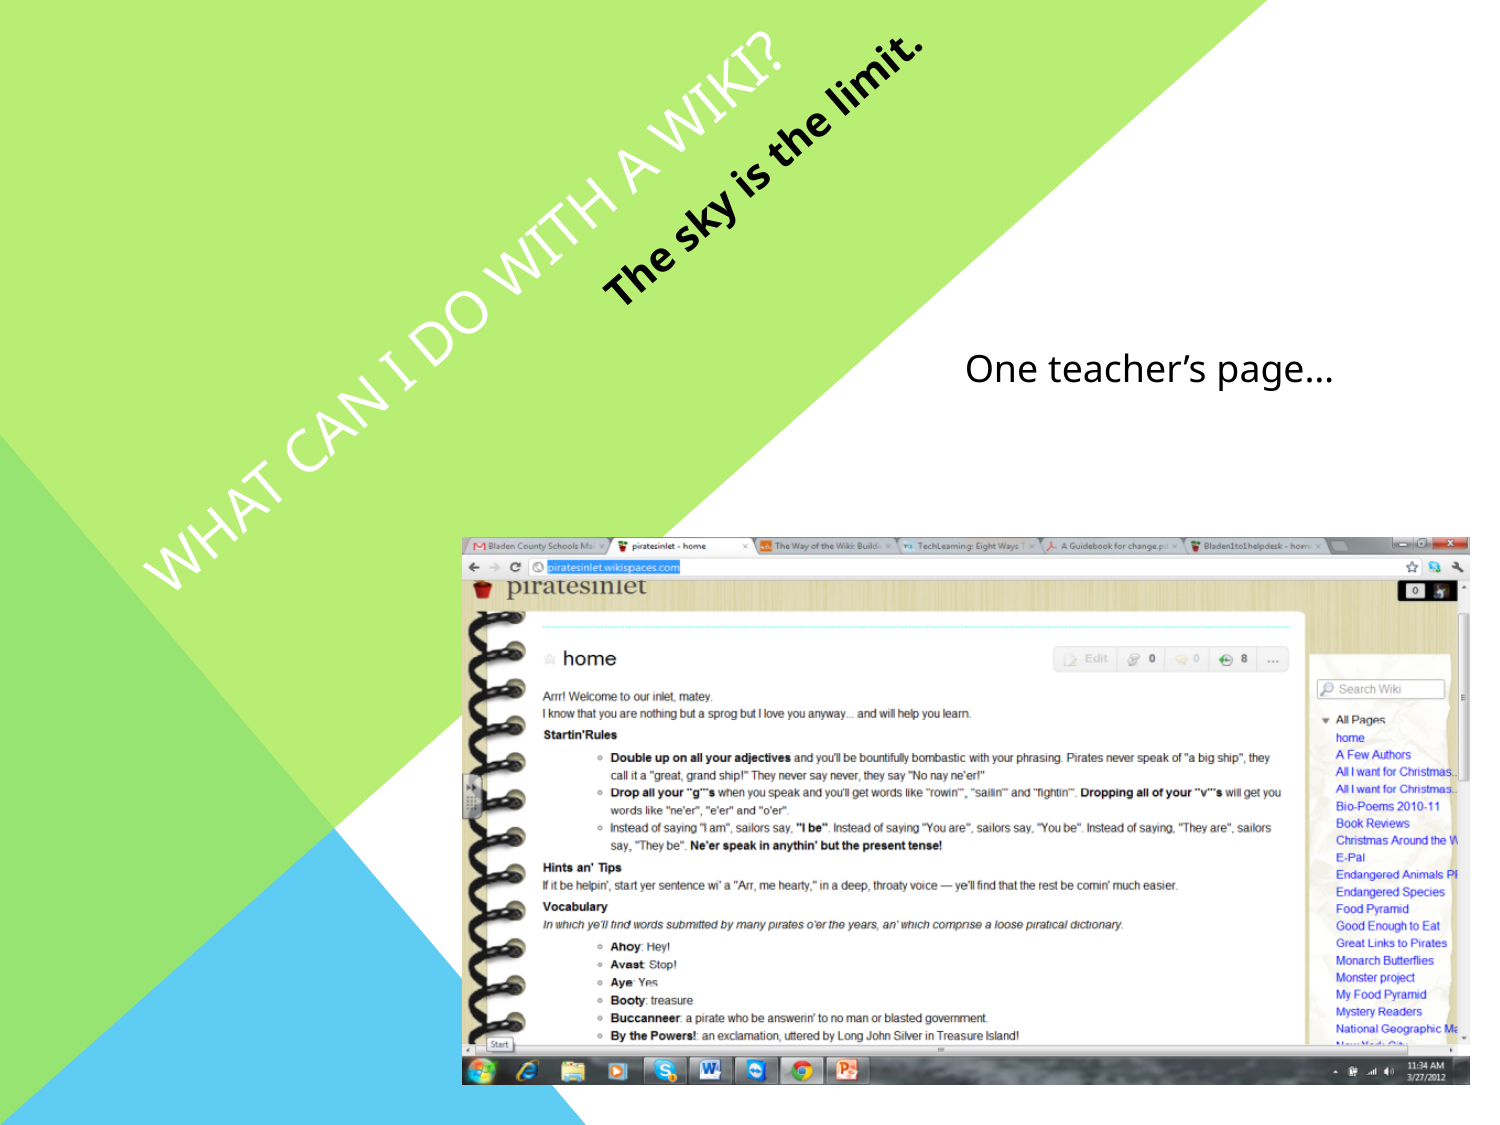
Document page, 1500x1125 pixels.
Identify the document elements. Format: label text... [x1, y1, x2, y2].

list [462, 537, 1471, 1085]
list The sky is the limit. [187, 0, 972, 701]
text_box One teacher’s page… [949, 337, 1400, 398]
title What can I do with a WIKI? [62, 0, 812, 618]
